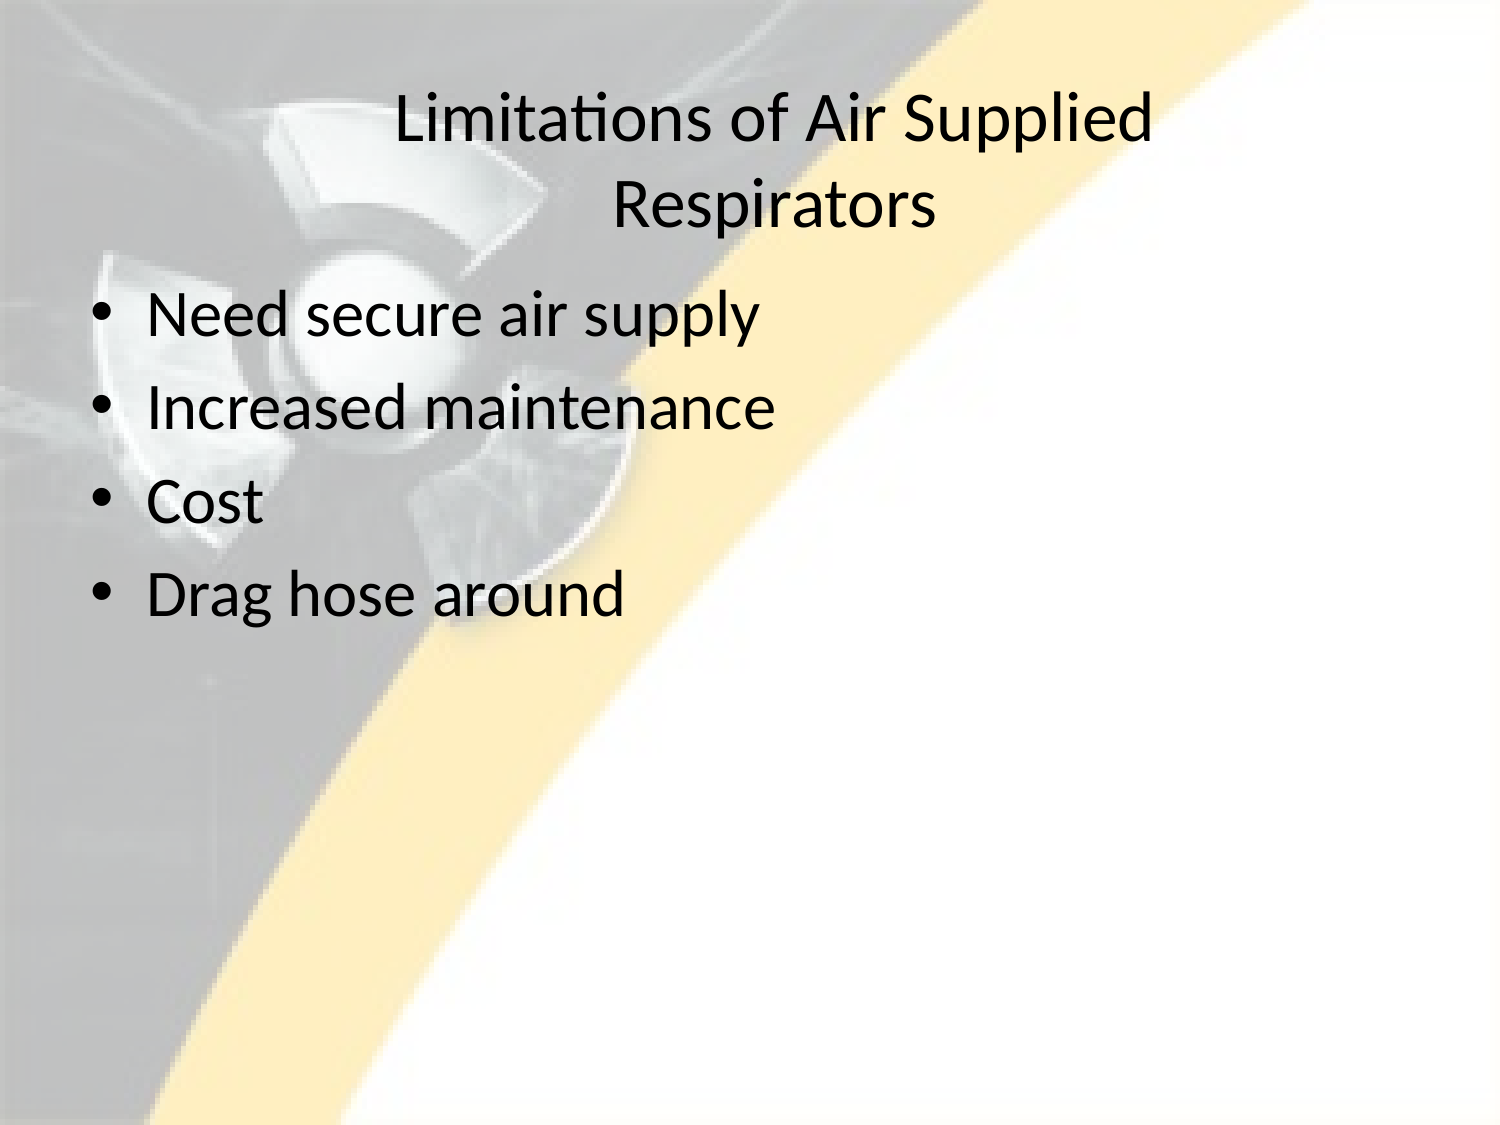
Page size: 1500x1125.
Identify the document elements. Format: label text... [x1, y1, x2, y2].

title Limitations of Air Supplied Respirators [137, 62, 1413, 250]
list Need secure air supply Increased maintenance Cost Drag hose around [75, 262, 1425, 1005]
